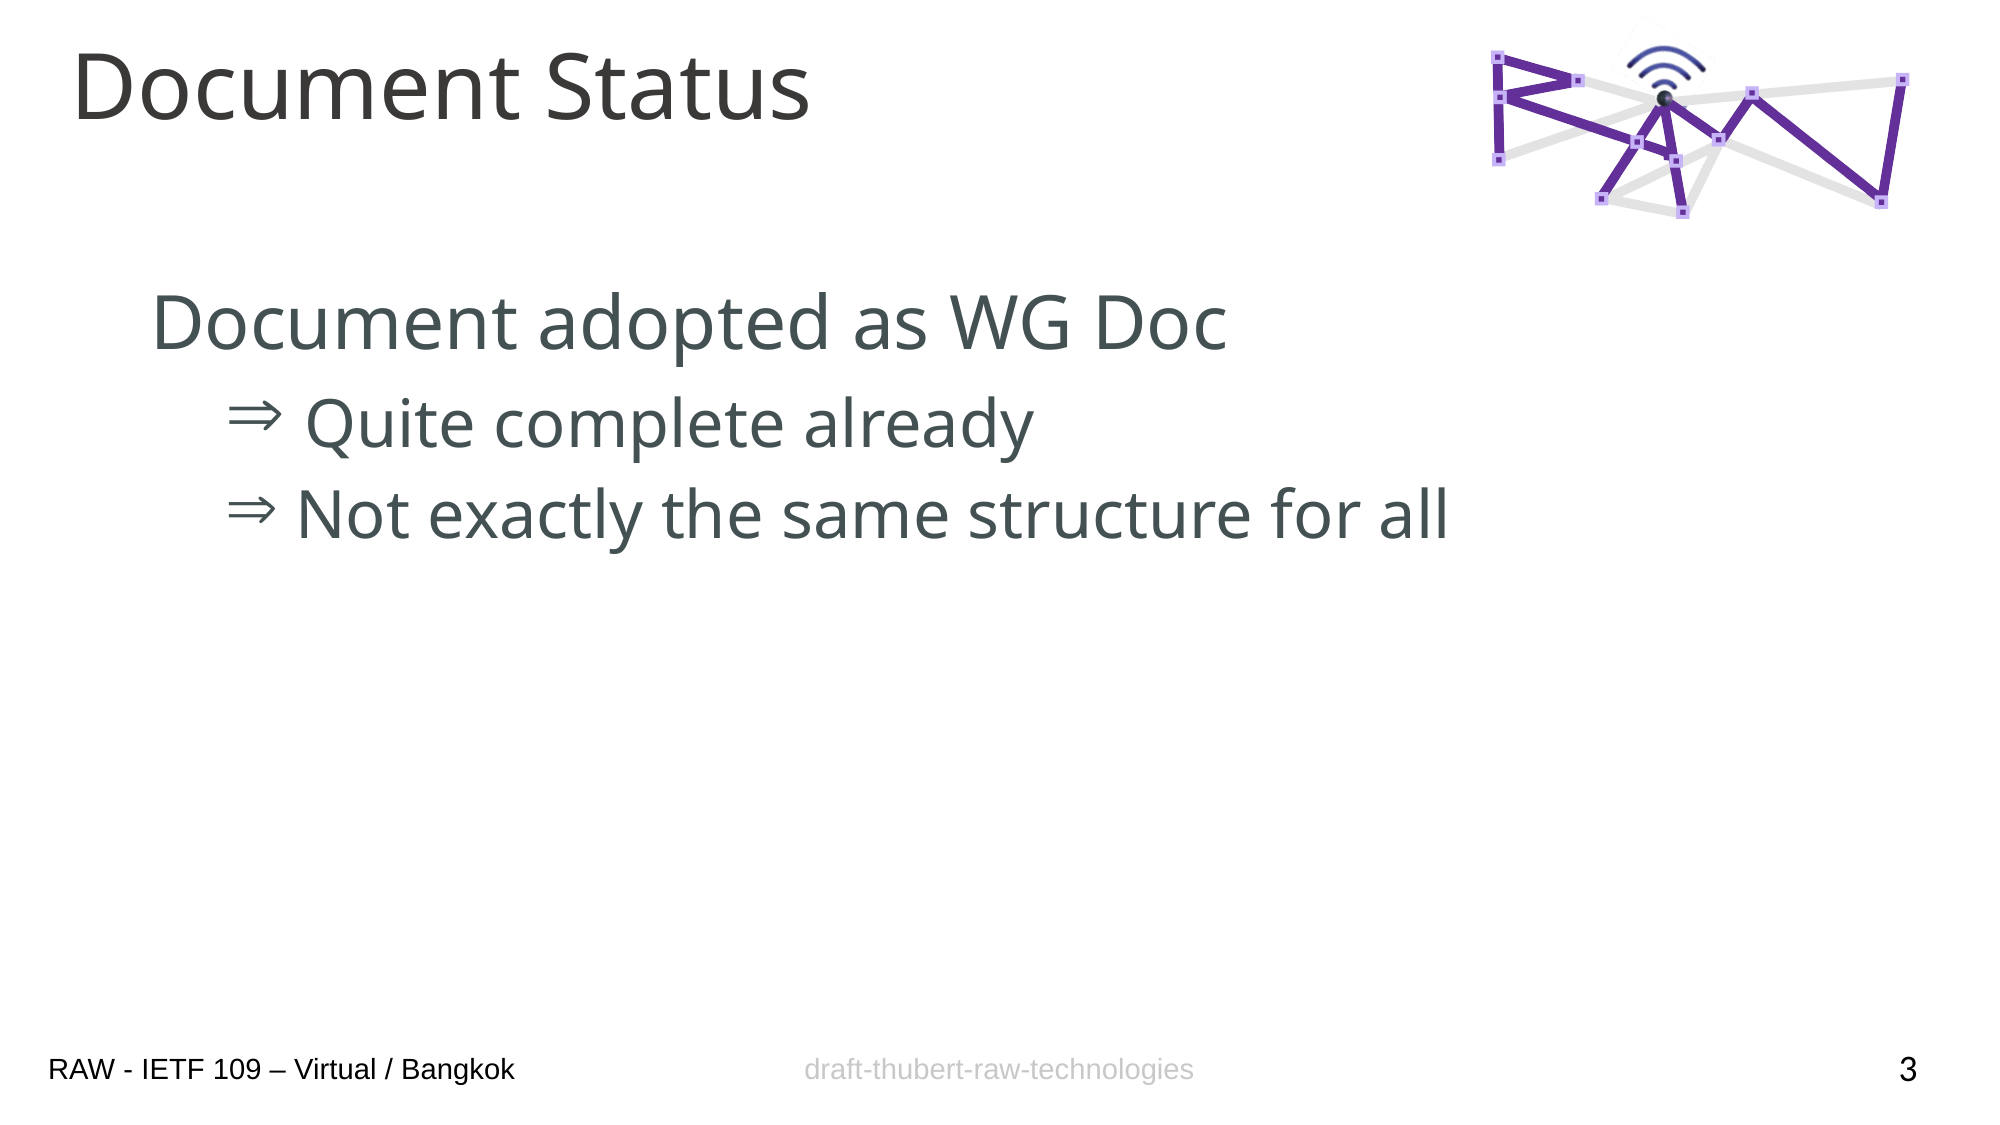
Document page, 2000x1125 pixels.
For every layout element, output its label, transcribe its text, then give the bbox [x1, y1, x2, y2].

title Document Status [32, 24, 1909, 162]
picture [1464, 0, 1956, 239]
slide_number 3 [1482, 1036, 1933, 1097]
footer draft-thubert-raw-technologies [662, 1038, 1338, 1099]
list Document adopted as WG Doc Quite complete already Not exactly the same structure for all [138, 237, 1833, 1024]
